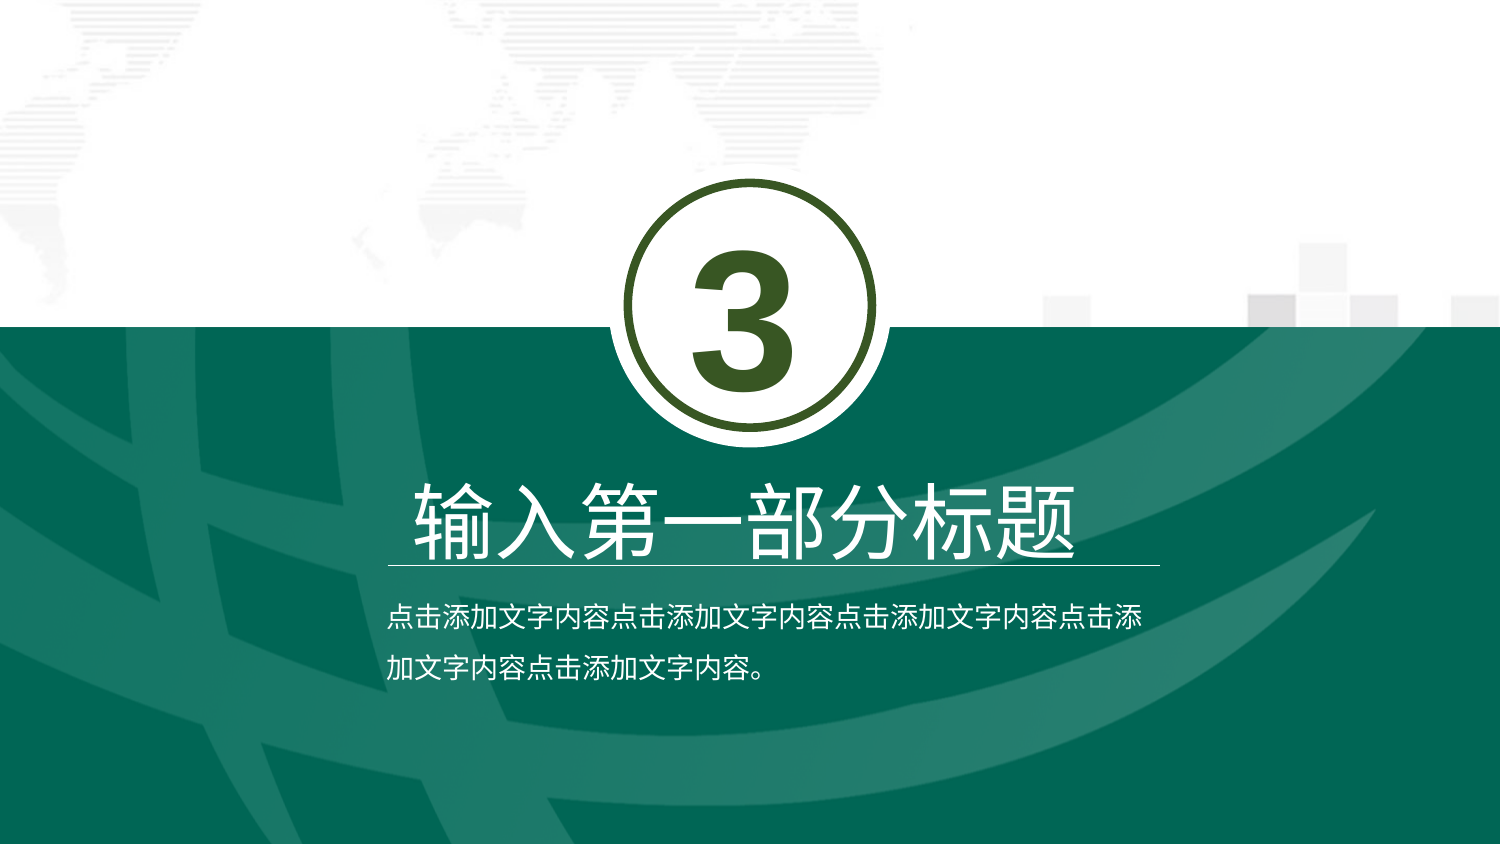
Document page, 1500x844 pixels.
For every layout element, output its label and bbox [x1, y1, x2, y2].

picture [0, 327, 1500, 844]
text_box [608, 163, 892, 448]
